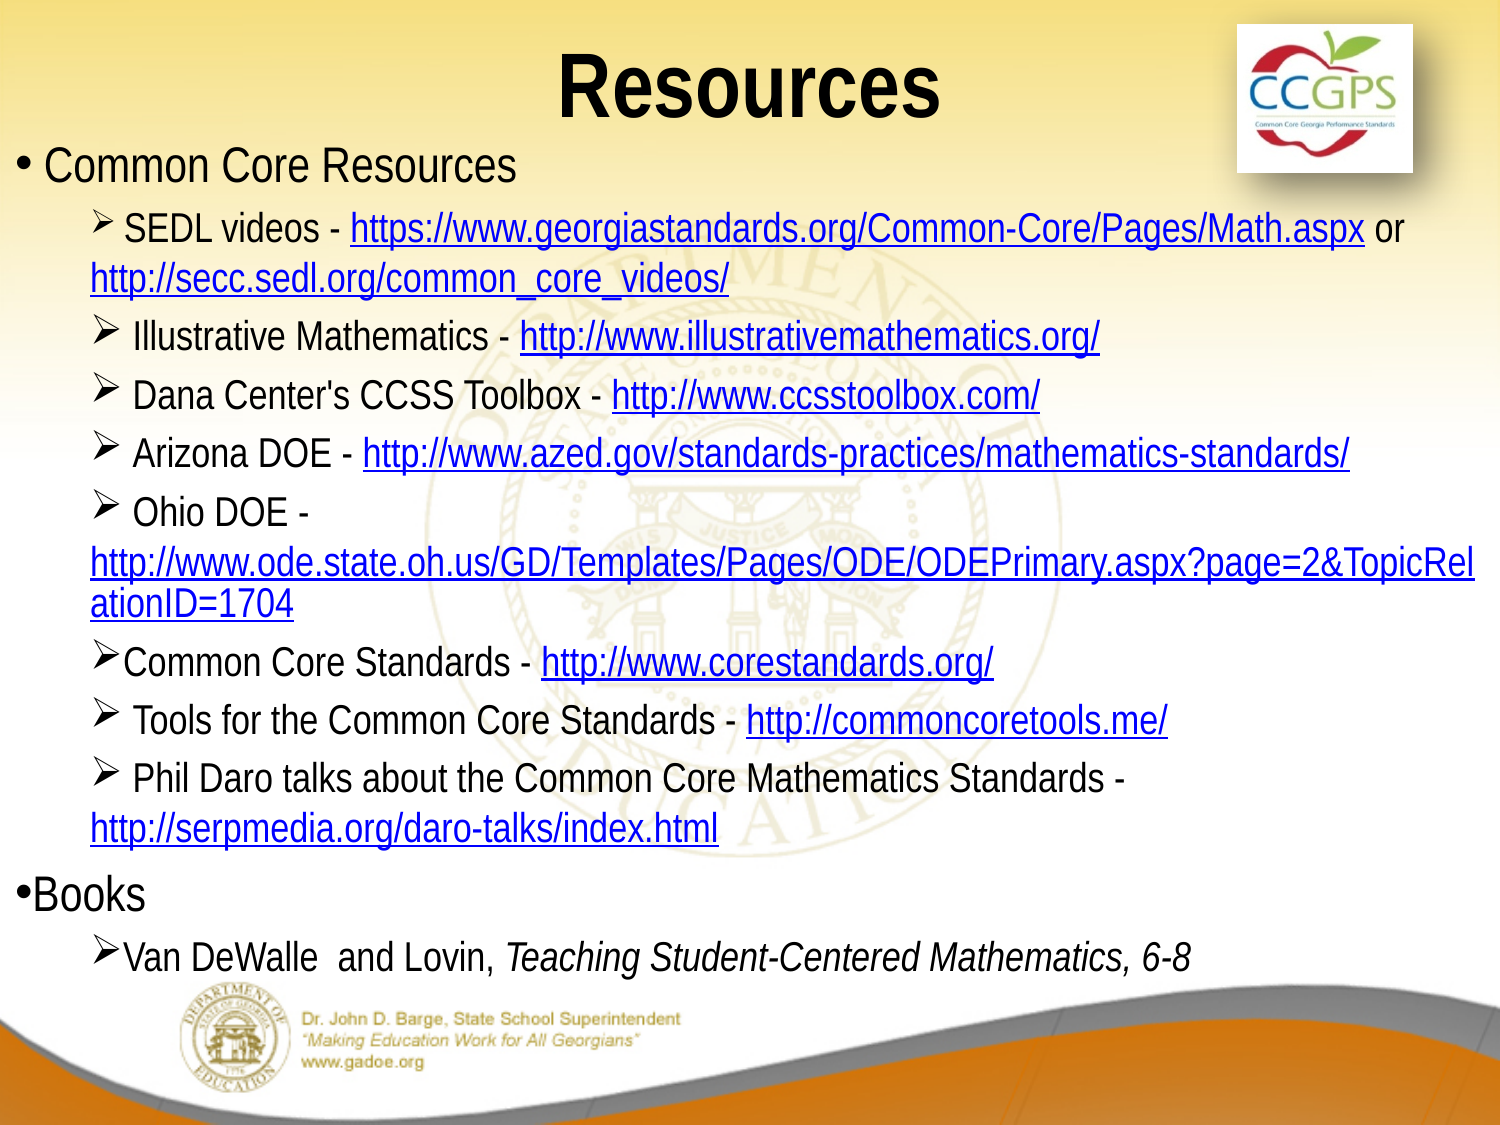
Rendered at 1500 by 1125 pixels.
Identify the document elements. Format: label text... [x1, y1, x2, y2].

picture [0, 0, 1500, 173]
title Resources [112, 37, 1226, 124]
subtitle Common Core Resources SEDL videos - https://www.georgiastandards.org/Common-Core/Pages/Math.aspx or http://secc.sedl.org/common_core_videos/ Illustrative Mathematics - http://www.illustrativemathematics.org/ Dana Center's CCSS Toolbox - http://www.ccsstoolbox.com/ Arizona DOE - http://www.azed.gov/standards-practices/mathematics-standards/ Ohio DOE - http://www.ode.state.oh.us/GD/Templates/Pages/ODE/ODEPrimary.aspx?page=2&TopicRelationID=1704 Common Core Standards - http://www.corestandards.org/ Tools for the Common Core Standards - http://commoncoretools.me/ Phil Daro talks about the Common Core Mathematics Standards - http://serpmedia.org/daro-talks/index.html Books Van DeWalle and Lovin, Teaching Student-Centered Mathematics, 6-8 [0, 124, 1500, 1013]
picture [0, 1013, 1500, 1125]
